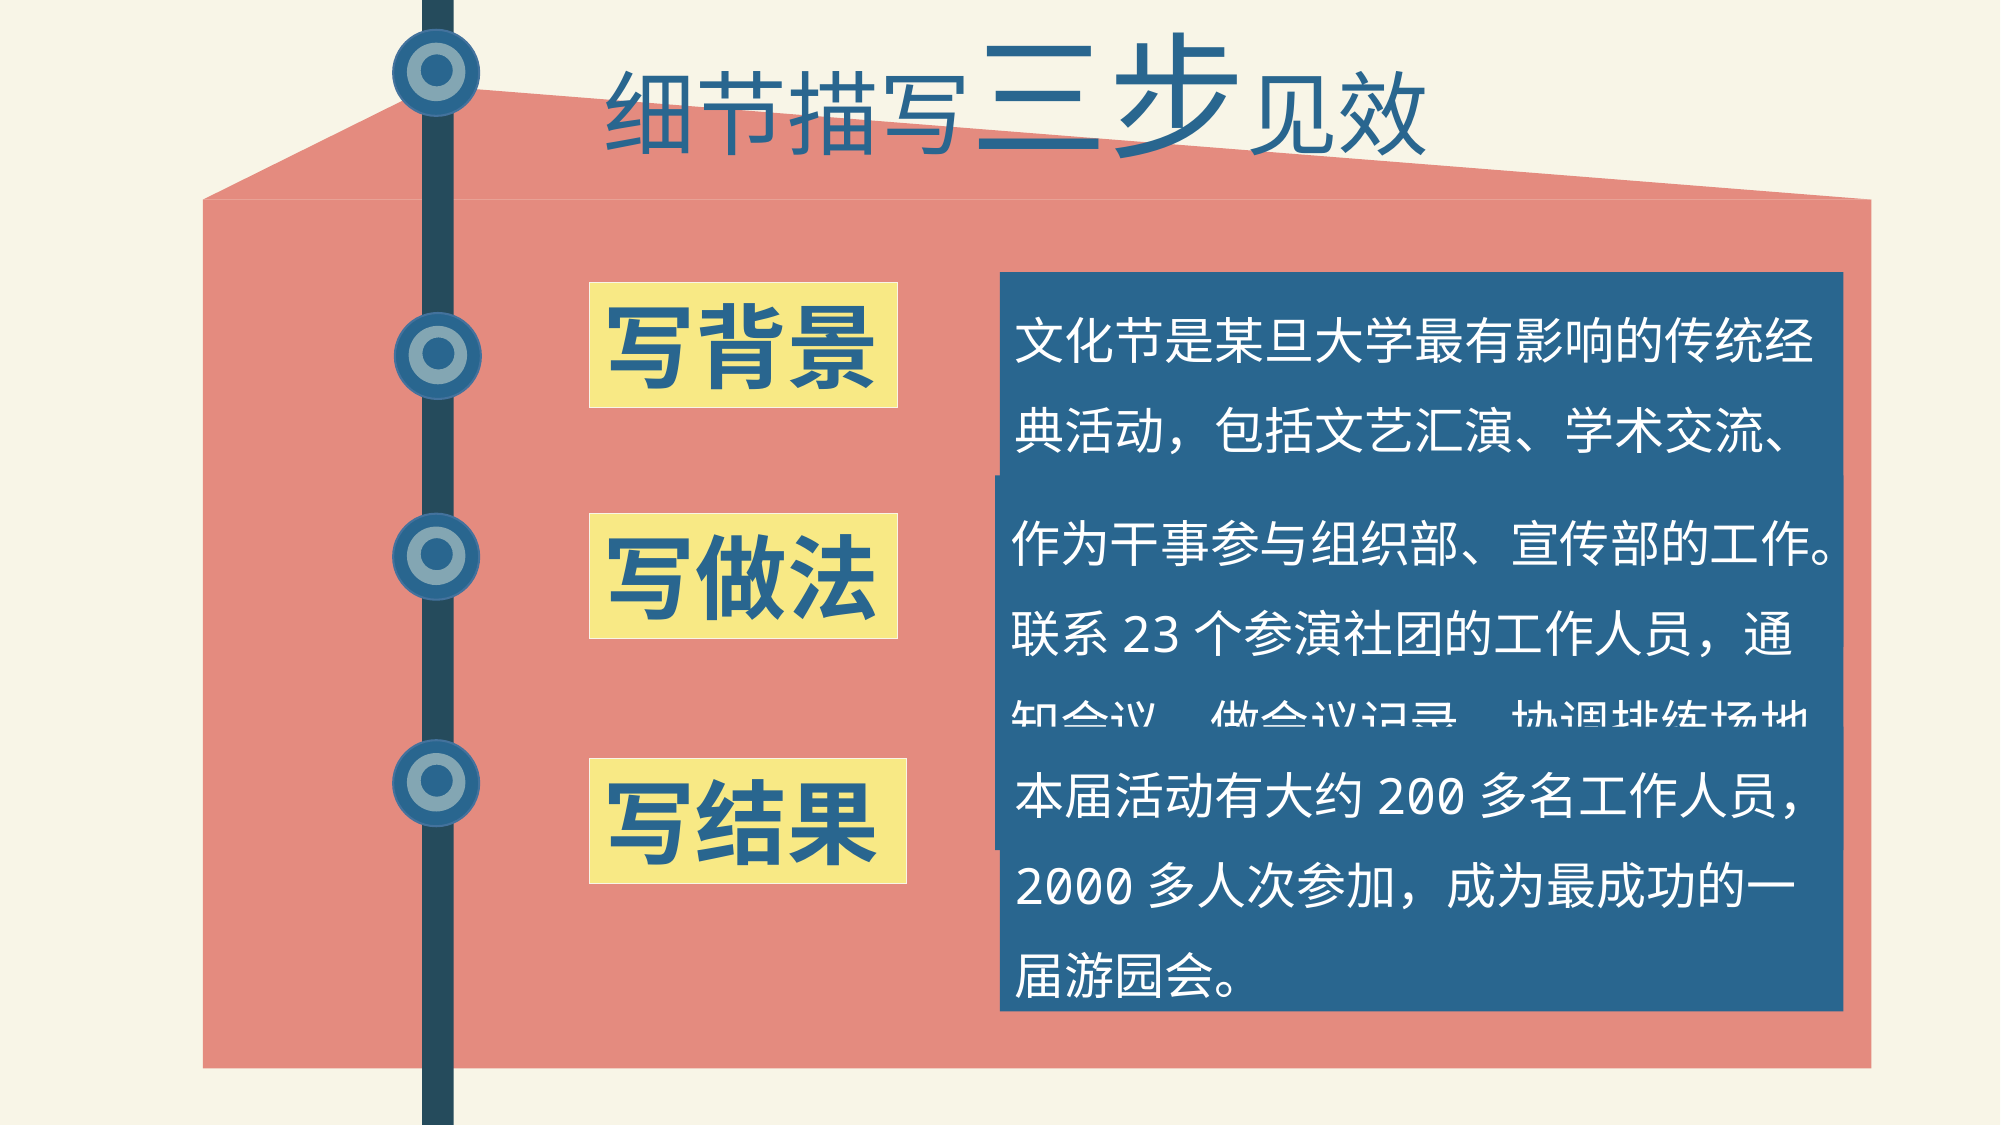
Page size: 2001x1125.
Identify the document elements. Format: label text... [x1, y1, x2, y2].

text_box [393, 513, 480, 600]
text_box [393, 29, 480, 116]
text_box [393, 740, 480, 827]
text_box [202, 85, 1872, 1069]
text_box [421, 1069, 455, 1125]
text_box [394, 312, 481, 400]
text_box [421, 0, 455, 29]
text_box 细节描写三步见效 [589, 3, 1844, 85]
